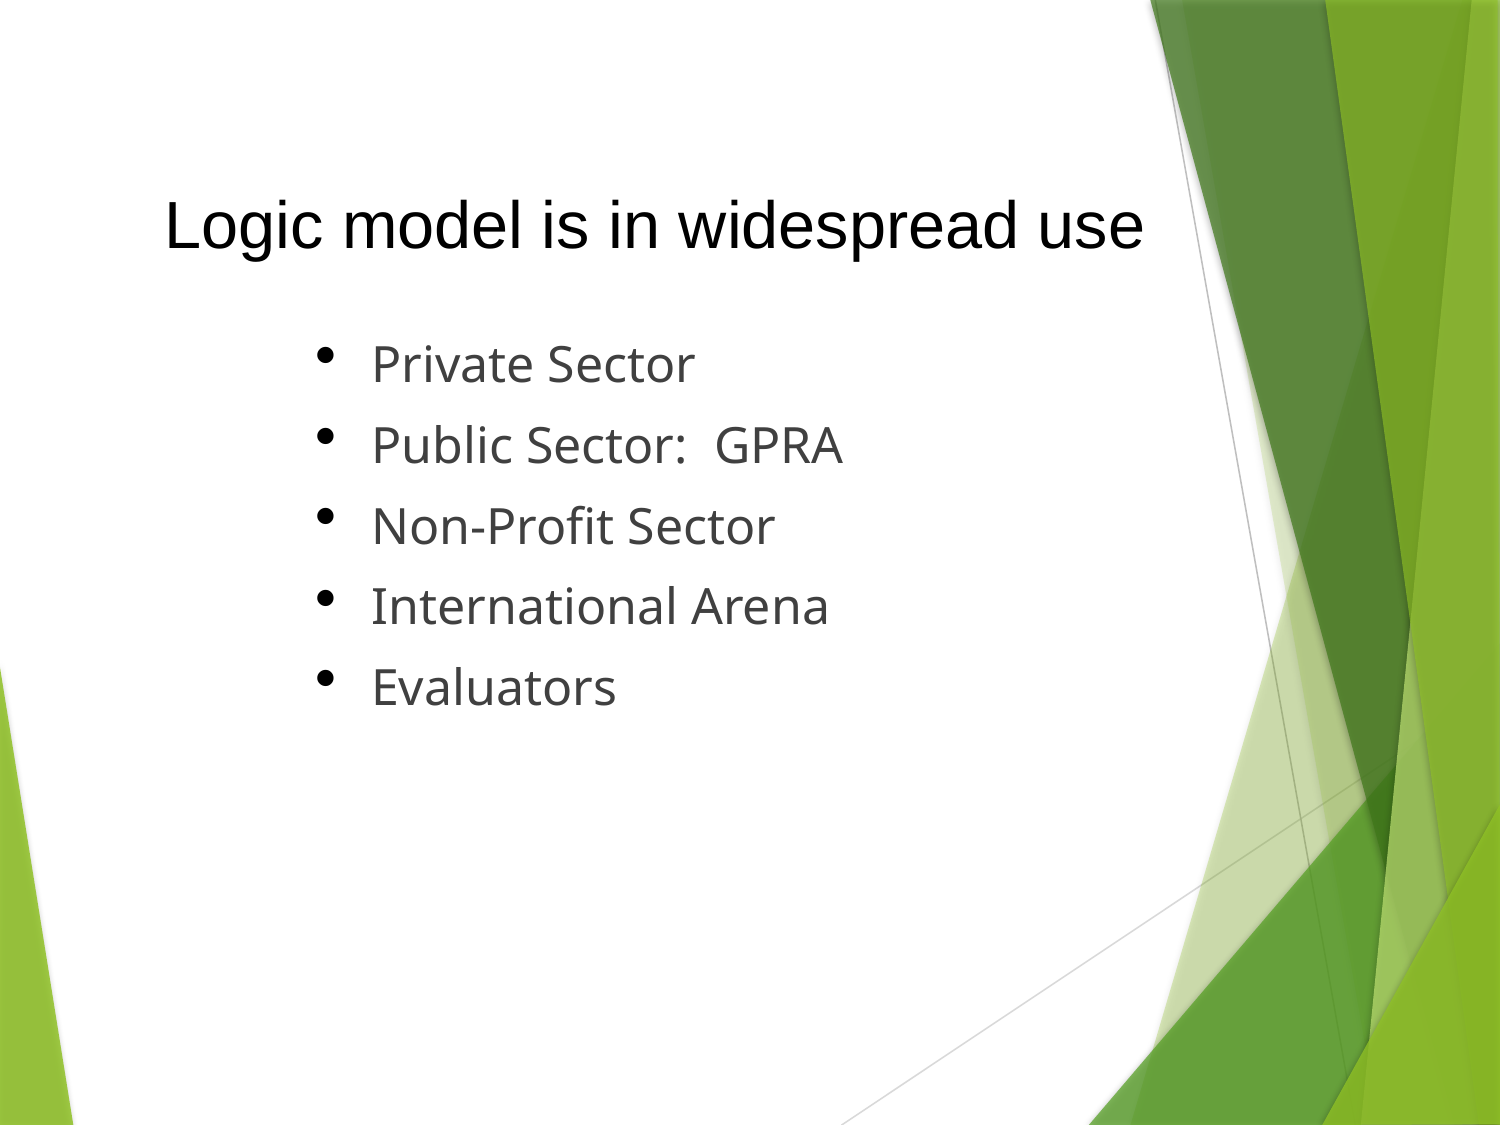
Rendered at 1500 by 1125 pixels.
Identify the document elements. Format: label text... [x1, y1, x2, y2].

list Private Sector Public Sector: GPRA Non-Profit Sector International Arena Evaluators [300, 324, 1205, 925]
text_box Logic model is in widespread use [149, 174, 1350, 270]
